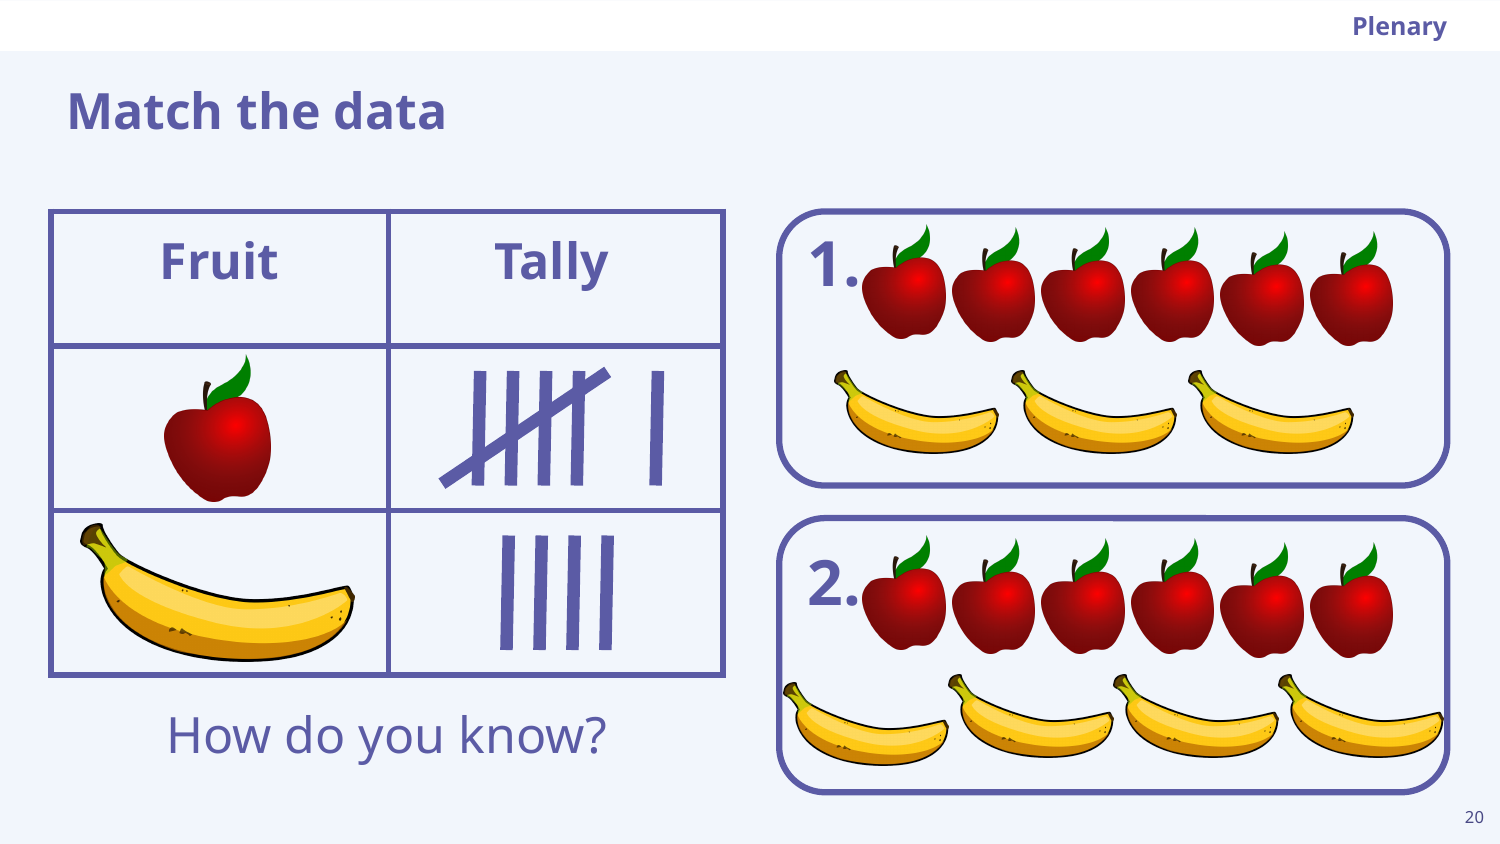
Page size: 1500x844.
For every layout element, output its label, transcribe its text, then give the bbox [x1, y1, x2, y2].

text_box 2. [779, 518, 1448, 685]
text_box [441, 370, 608, 486]
picture [1130, 227, 1214, 343]
slide_number 20 [1448, 792, 1500, 844]
picture [951, 227, 1035, 343]
table_header Fruit [54, 214, 386, 343]
table_cell [54, 349, 386, 508]
table_cell [391, 513, 720, 672]
picture [862, 535, 946, 651]
table_header Tally [391, 214, 720, 343]
picture [1130, 538, 1214, 654]
text_box 2. [788, 765, 1444, 793]
picture [1220, 542, 1304, 658]
picture [862, 223, 946, 339]
table_cell [391, 349, 720, 508]
text_box 1. [779, 211, 1448, 486]
title Match the data [51, 52, 1449, 167]
picture [1041, 227, 1125, 343]
picture [1010, 370, 1177, 454]
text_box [506, 535, 510, 651]
table_cell [54, 513, 386, 672]
picture [1309, 542, 1393, 658]
picture [1220, 231, 1304, 347]
picture [1041, 538, 1125, 654]
picture [1309, 231, 1393, 347]
picture [783, 674, 1444, 766]
picture [79, 523, 356, 662]
picture [164, 354, 271, 502]
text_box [655, 370, 659, 486]
title How do you know? [51, 676, 724, 791]
picture [1188, 370, 1354, 454]
picture [951, 538, 1035, 654]
picture [833, 370, 1000, 454]
subtitle Plenary [862, 0, 1448, 52]
